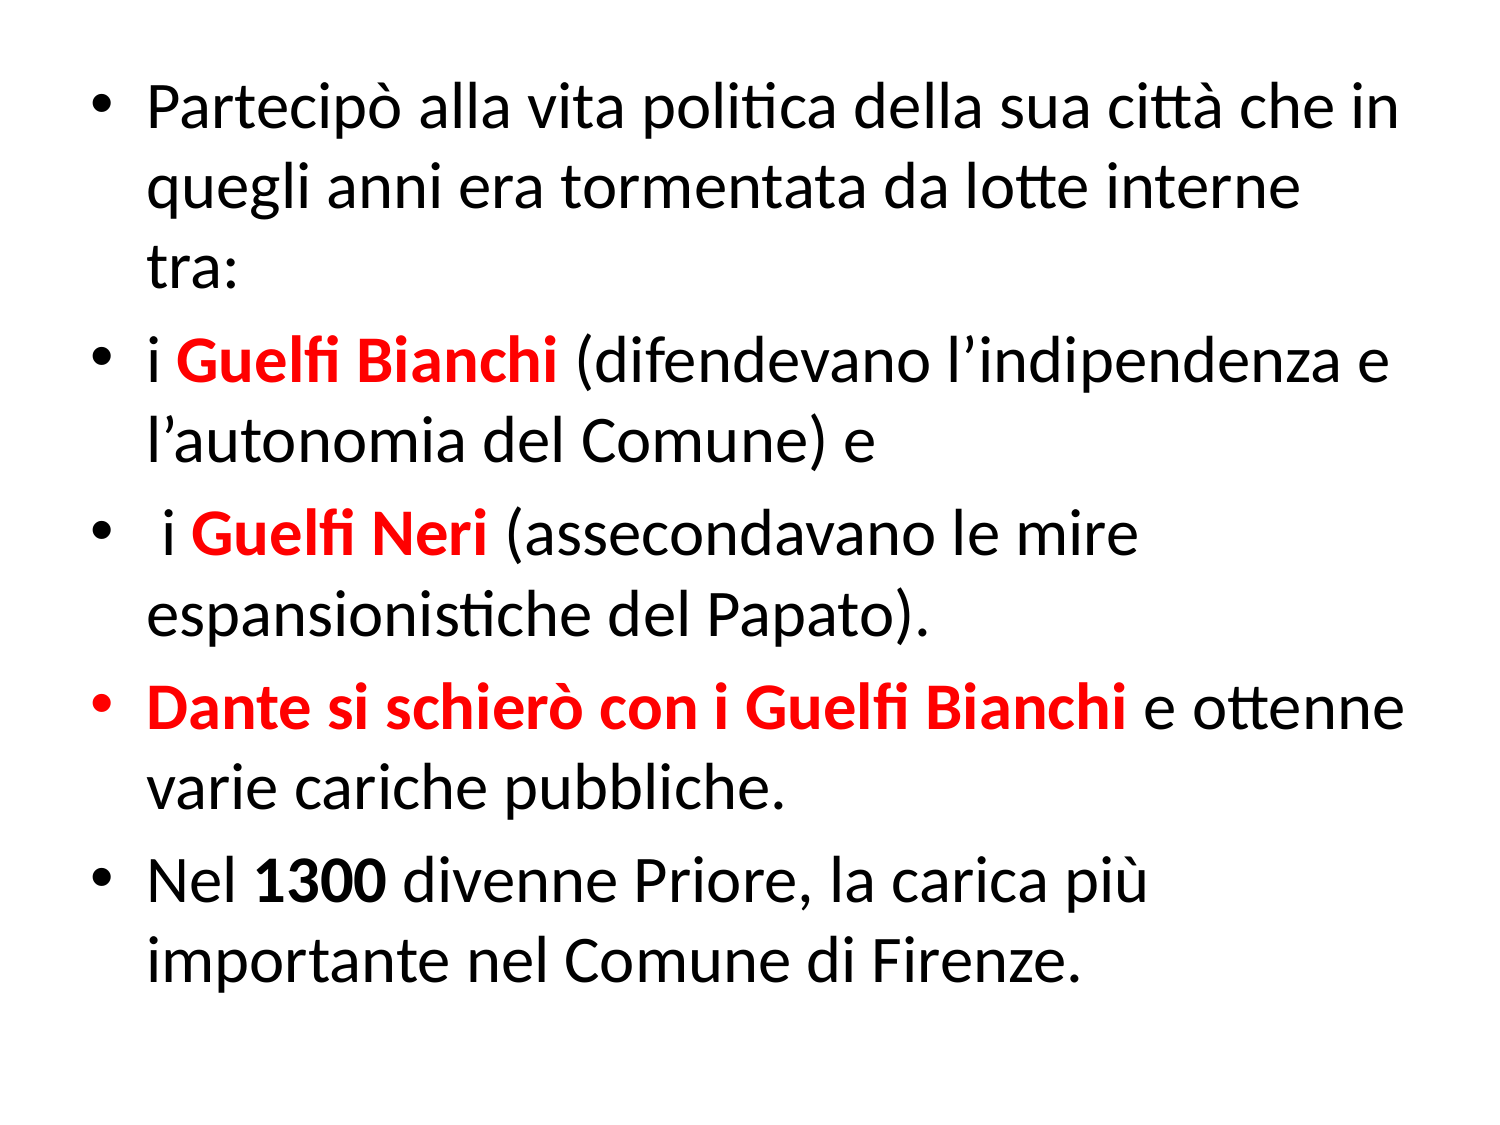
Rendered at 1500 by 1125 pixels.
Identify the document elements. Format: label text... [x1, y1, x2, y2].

list Partecipò alla vita politica della sua città che in quegli anni era tormentata da lotte interne tra: i Guelfi Bianchi (difendevano l’indipendenza e l’autonomia del Comune) e i Guelfi Neri (assecondavano le mire espansionistiche del Papato). Dante si schierò con i Guelfi Bianchi e ottenne varie cariche pubbliche. Nel 1300 divenne Priore, la carica più importante nel Comune di Firenze. [75, 54, 1425, 1071]
